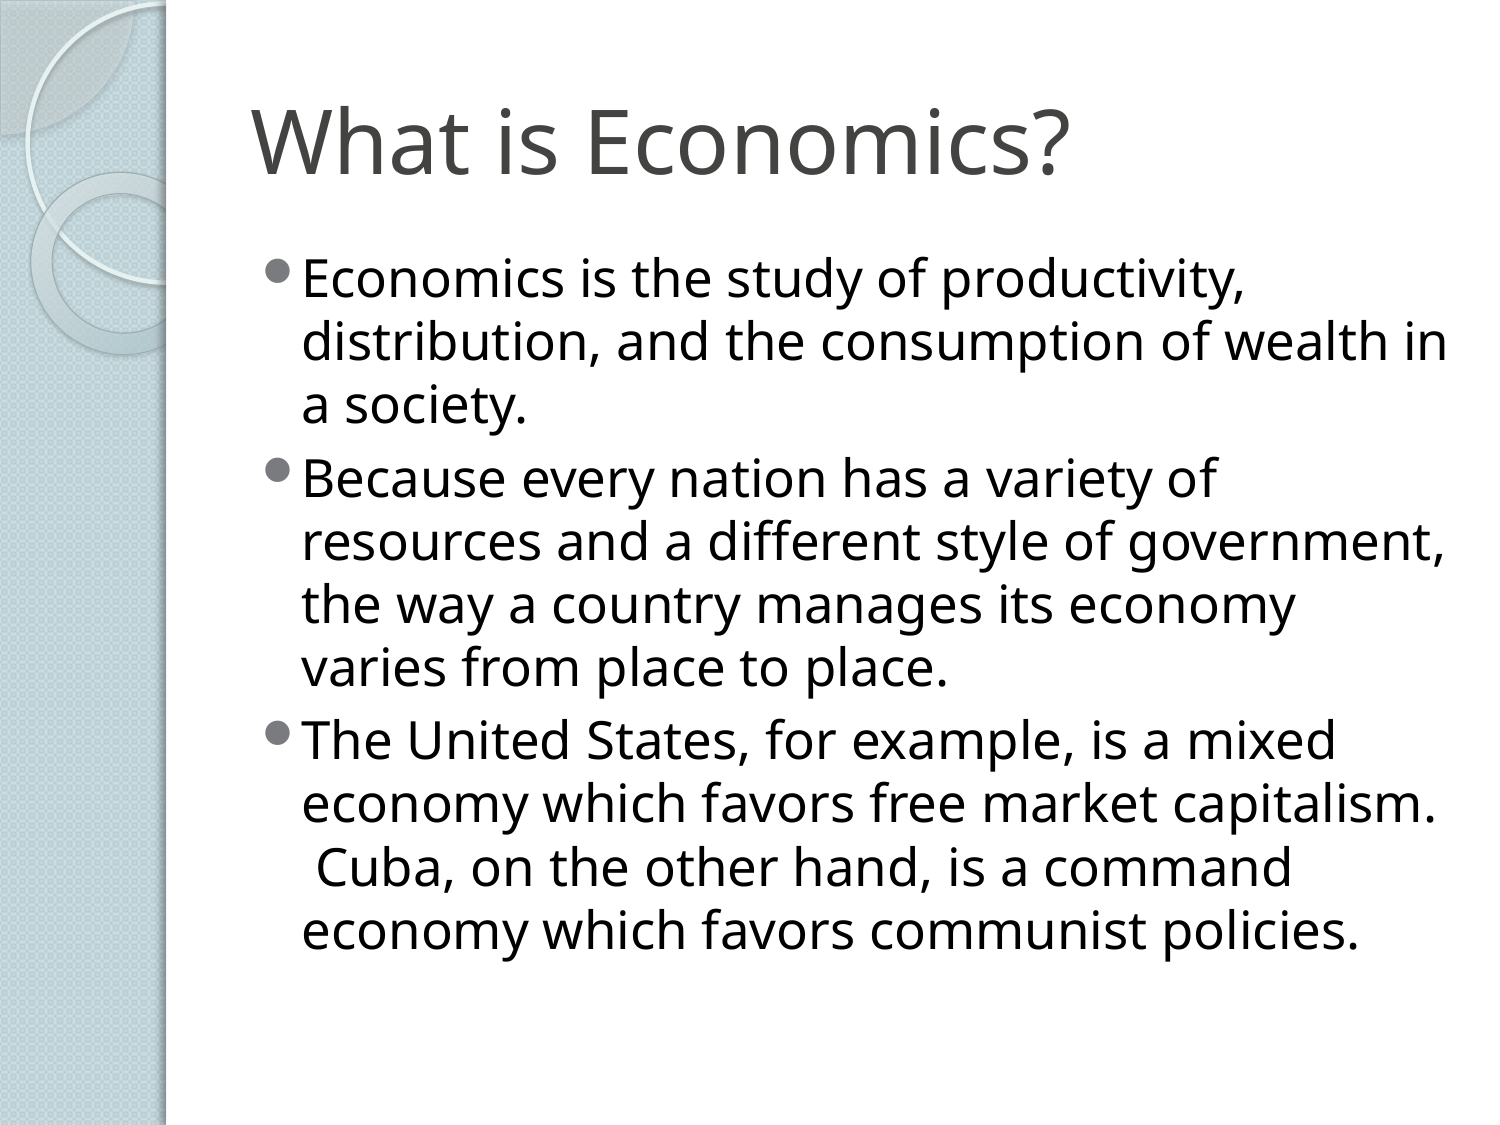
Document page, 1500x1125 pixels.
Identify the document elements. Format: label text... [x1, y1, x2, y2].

list Economics is the study of productivity, distribution, and the consumption of wealth in a society. Because every nation has a variety of resources and a different style of government, the way a country manages its economy varies from place to place. The United States, for example, is a mixed economy which favors free market capitalism. Cuba, on the other hand, is a command economy which favors communist policies. [235, 237, 1466, 1025]
title What is Economics? [235, 45, 1466, 233]
